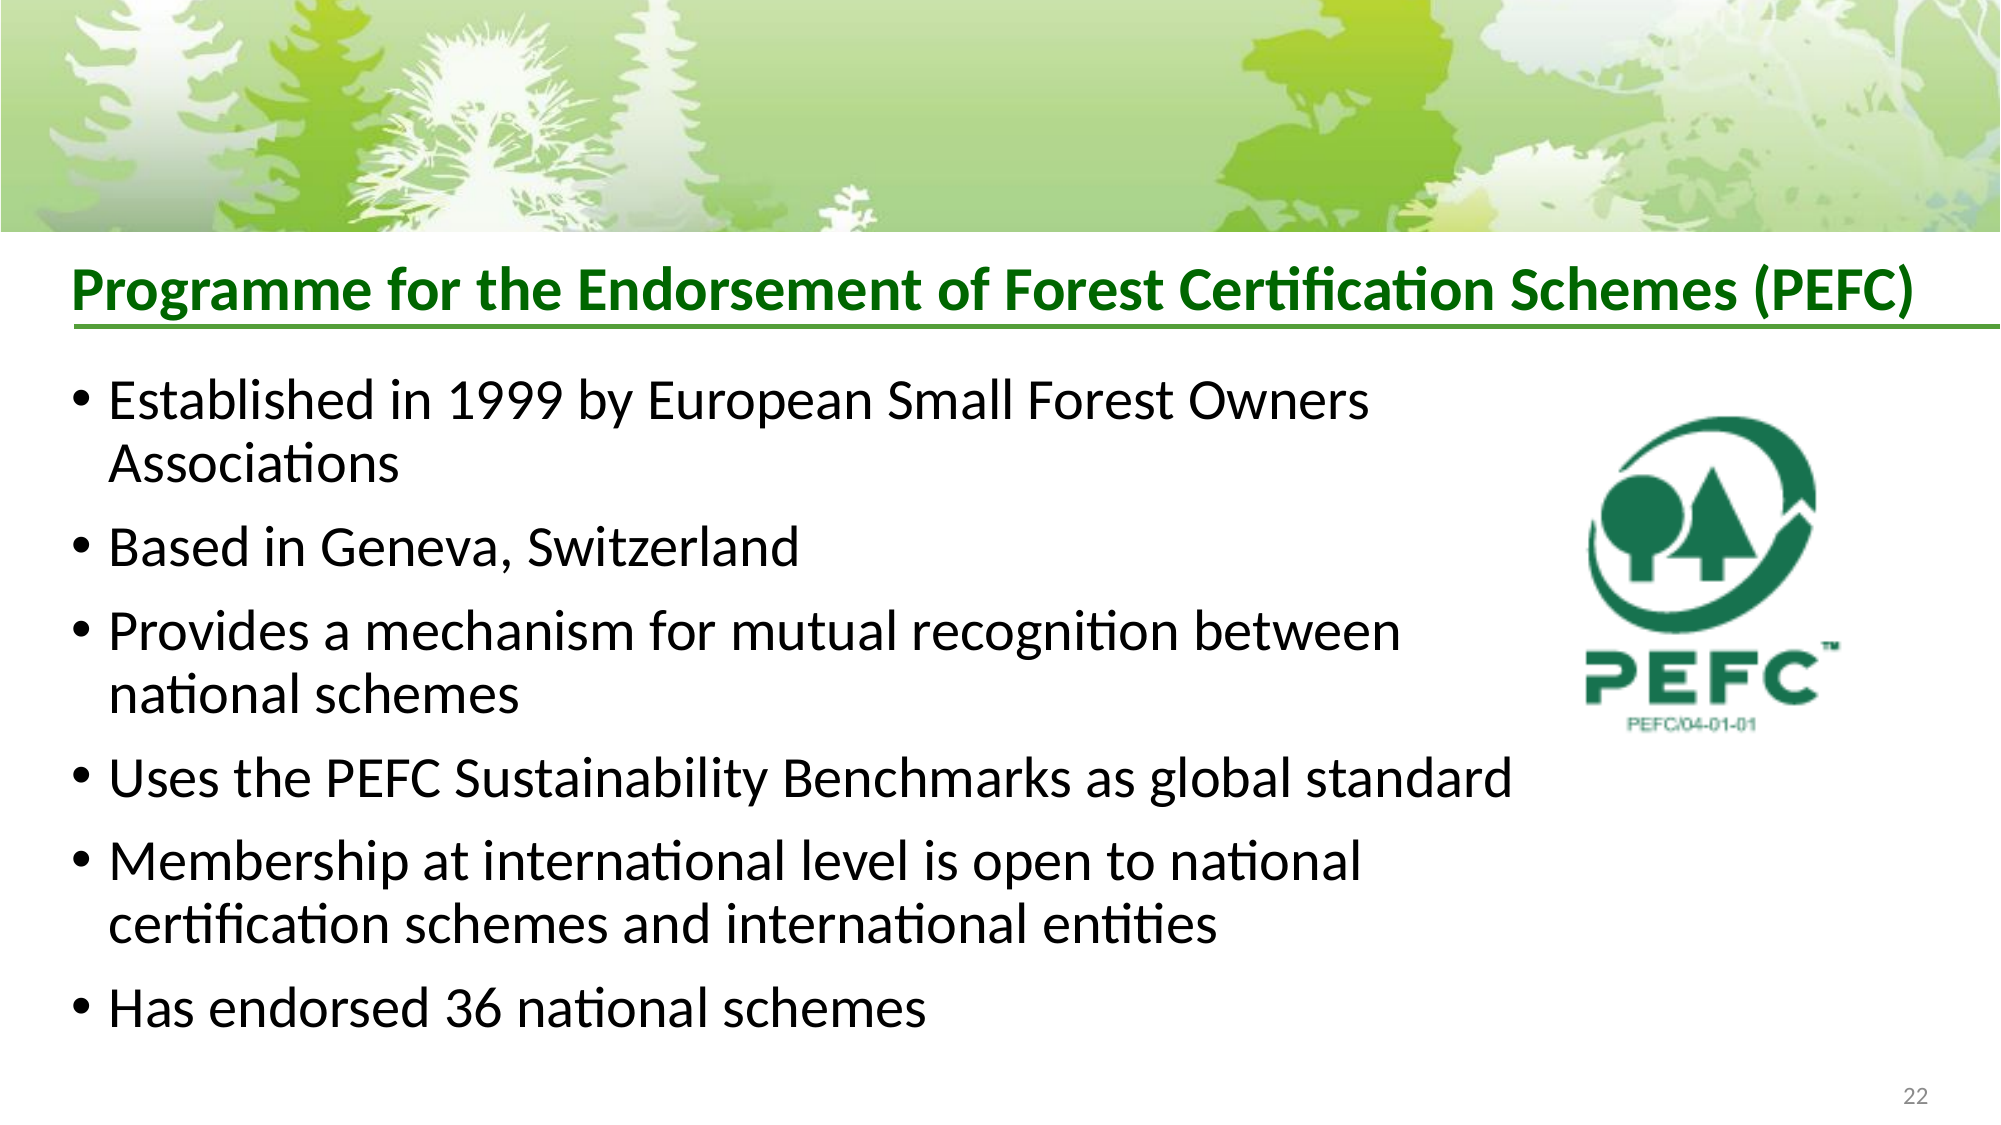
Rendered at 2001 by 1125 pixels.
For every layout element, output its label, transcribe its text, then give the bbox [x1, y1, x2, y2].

picture [1529, 382, 1877, 774]
slide_number 22 [1493, 1065, 1944, 1125]
picture [0, 0, 2000, 232]
list Established in 1999 by European Small Forest Owners Associations Based in Geneva, Switzerland Provides a mechanism for mutual recognition between national schemes Uses the PEFC Sustainability Benchmarks as global standard Membership at international level is open to national certification schemes and international entities Has endorsed 36 national schemes [56, 362, 1563, 1105]
title Programme for the Endorsement of Forest Certification Schemes (PEFC) [56, 181, 1974, 399]
